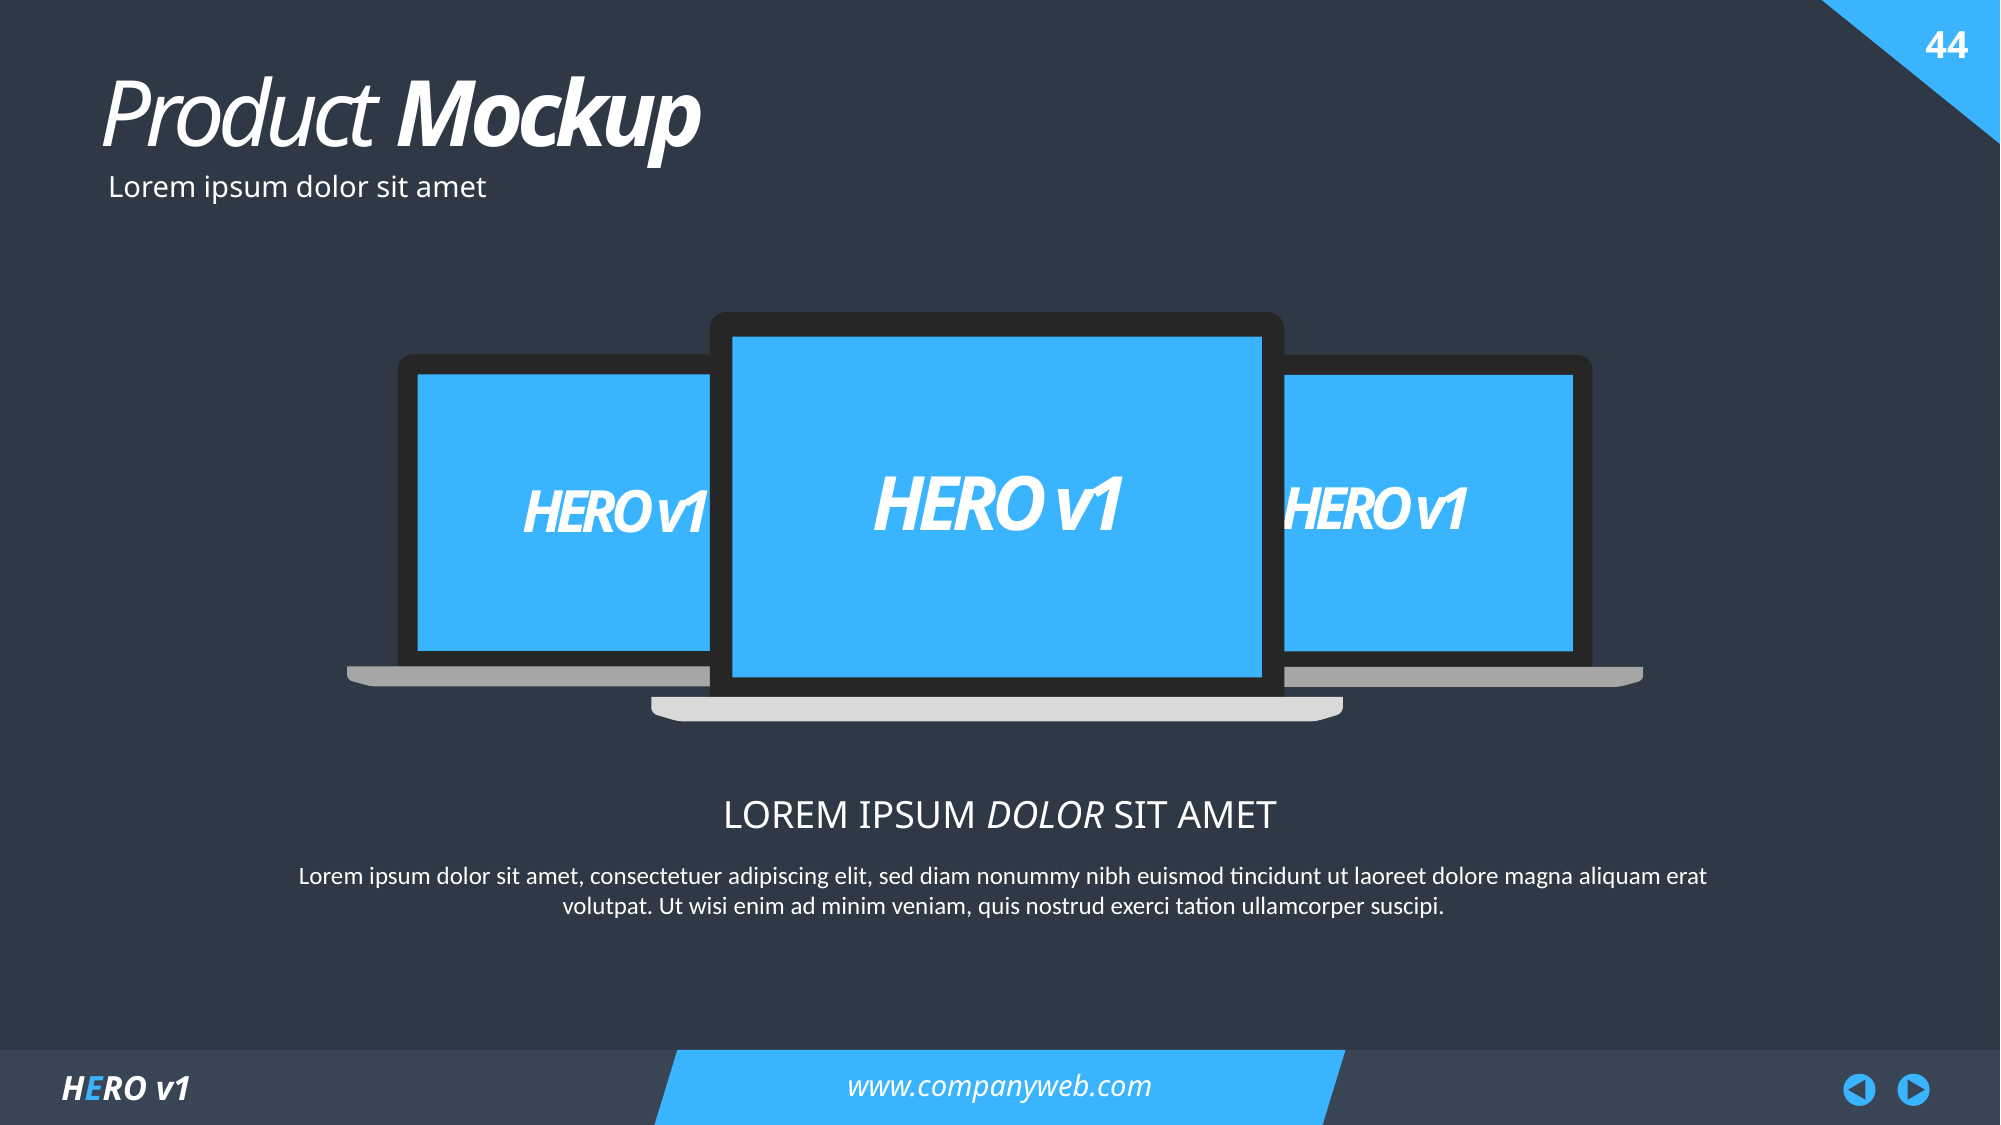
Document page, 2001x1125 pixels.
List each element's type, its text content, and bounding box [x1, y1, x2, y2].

text_box Lorem ipsum dolor sit amet, consectetuer adipiscing elit, sed diam nonummy nibh euismod tincidunt ut laoreet dolore magna aliquam erat volutpat. Ut wisi enim ad minim veniam, quis nostrud exerci tation ullamcorper suscipi. [265, 851, 1744, 927]
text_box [651, 311, 1343, 722]
text_box Product Mockup [84, 63, 1171, 169]
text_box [1343, 354, 1644, 687]
text_box LOREM IPSUM DOLOR SIT AMET [265, 790, 1735, 843]
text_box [347, 354, 651, 687]
text_box Lorem ipsum dolor sit amet [93, 169, 785, 207]
